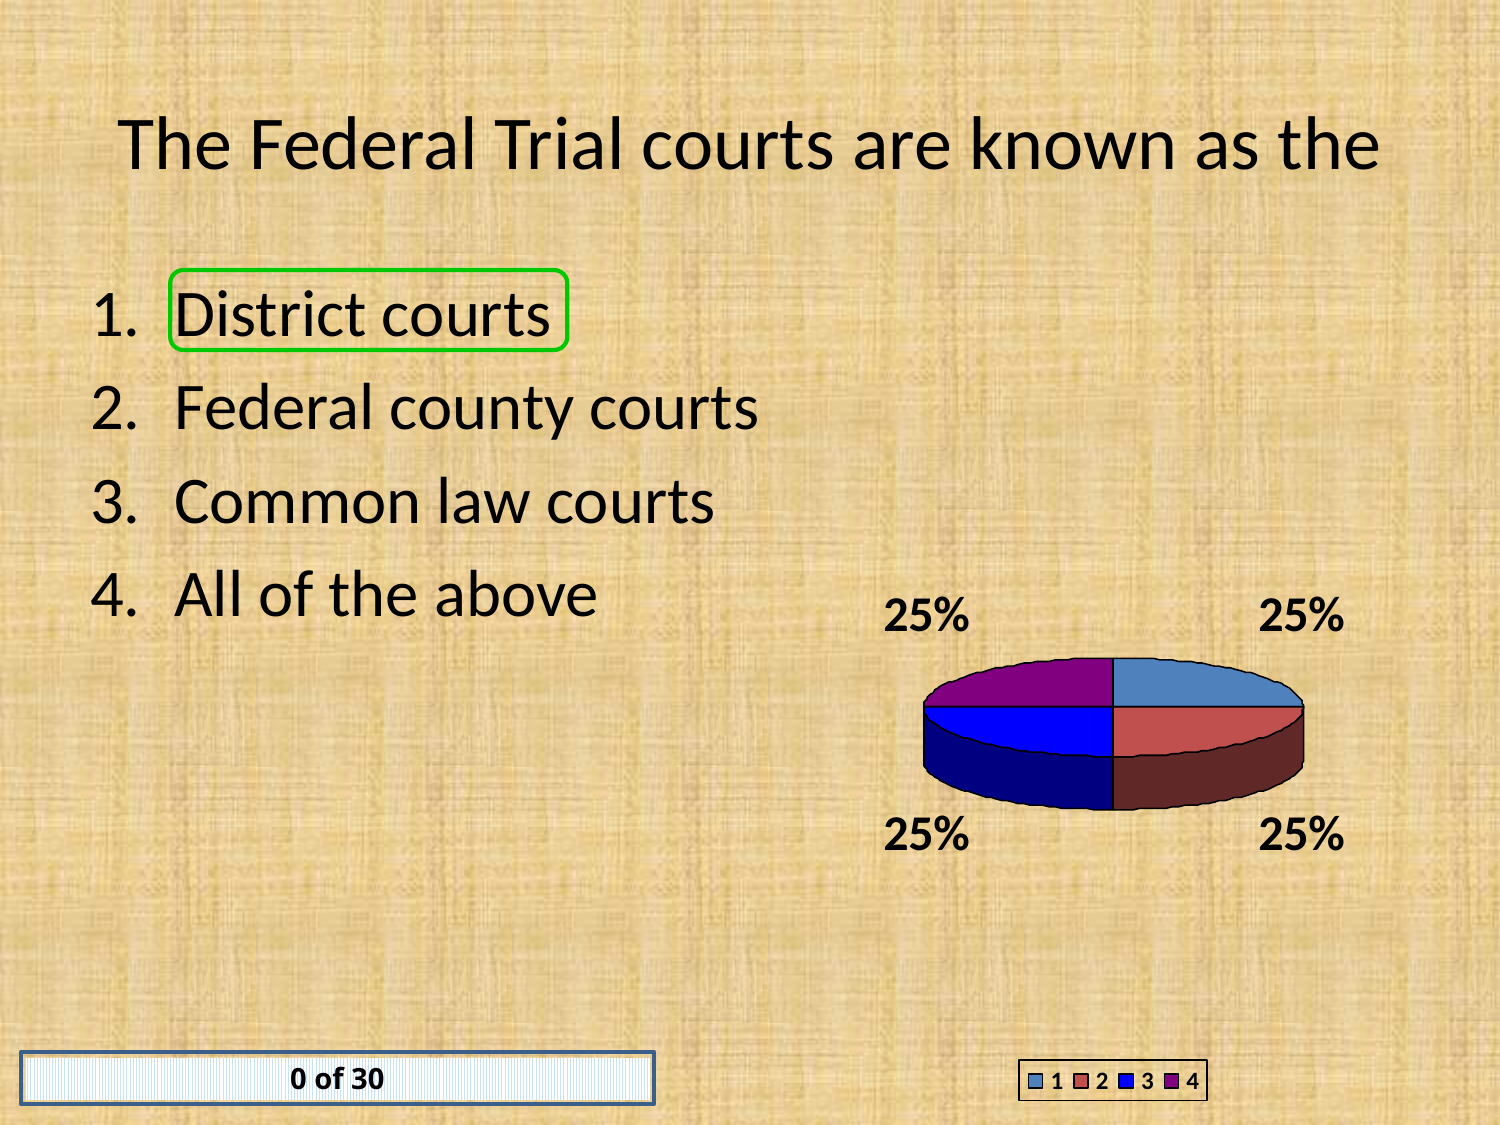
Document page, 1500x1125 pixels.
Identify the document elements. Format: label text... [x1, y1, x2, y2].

picture [0, 0, 1500, 1125]
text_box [20, 1051, 655, 1105]
text_box [168, 267, 570, 353]
list District courts Federal county courts Common law courts All of the above [75, 262, 813, 1005]
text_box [729, 439, 1500, 1115]
title The Federal Trial courts are known as the [75, 45, 1425, 233]
